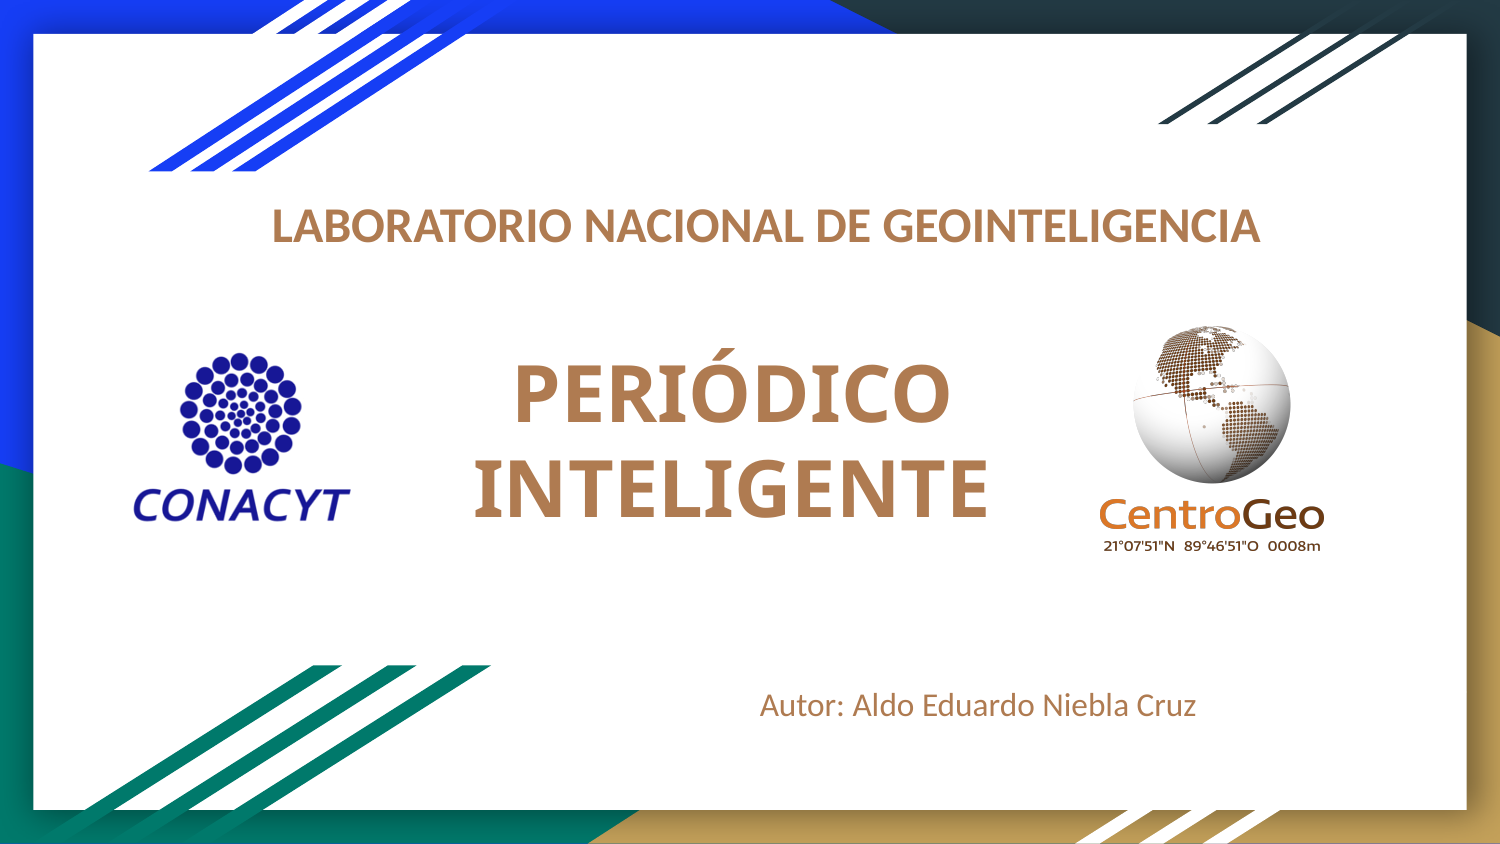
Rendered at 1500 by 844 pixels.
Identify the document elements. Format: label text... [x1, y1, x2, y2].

subtitle LABORATORIO NACIONAL DE GEOINTELIGENCIA [173, 177, 1360, 264]
title PERIÓDICO INTELIGENTE [406, 319, 1058, 558]
picture [1100, 326, 1324, 551]
picture [119, 341, 365, 536]
subtitle Autor: Aldo Eduardo Niebla Cruz [538, 668, 1419, 755]
